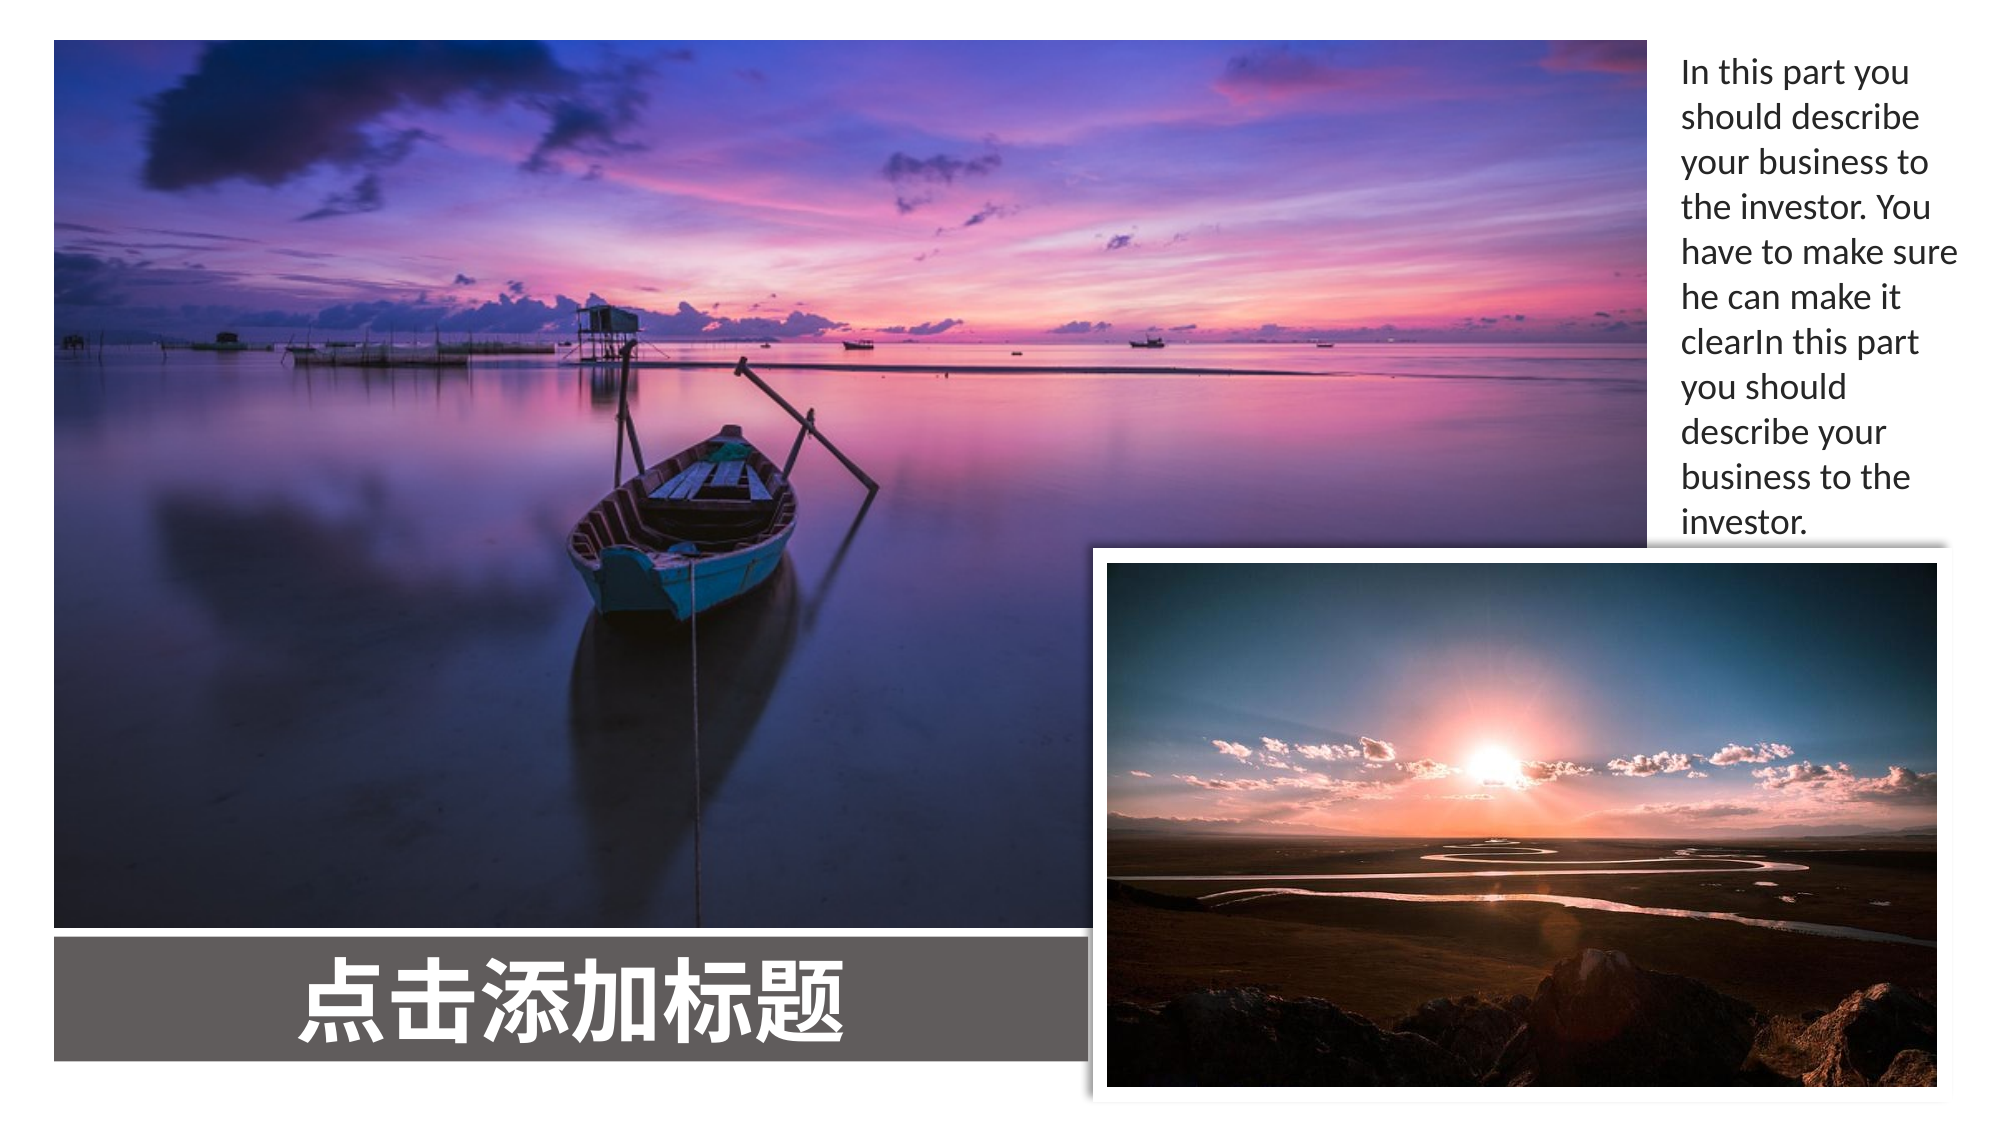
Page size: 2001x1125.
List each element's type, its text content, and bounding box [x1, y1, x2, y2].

text_box In this part you should describe your business to the investor. You have to make sure he can make it clearIn this part you should describe your business to the investor. [1666, 40, 1991, 550]
text_box 点击添加标题 [54, 936, 1089, 1062]
picture [54, 40, 1938, 1088]
